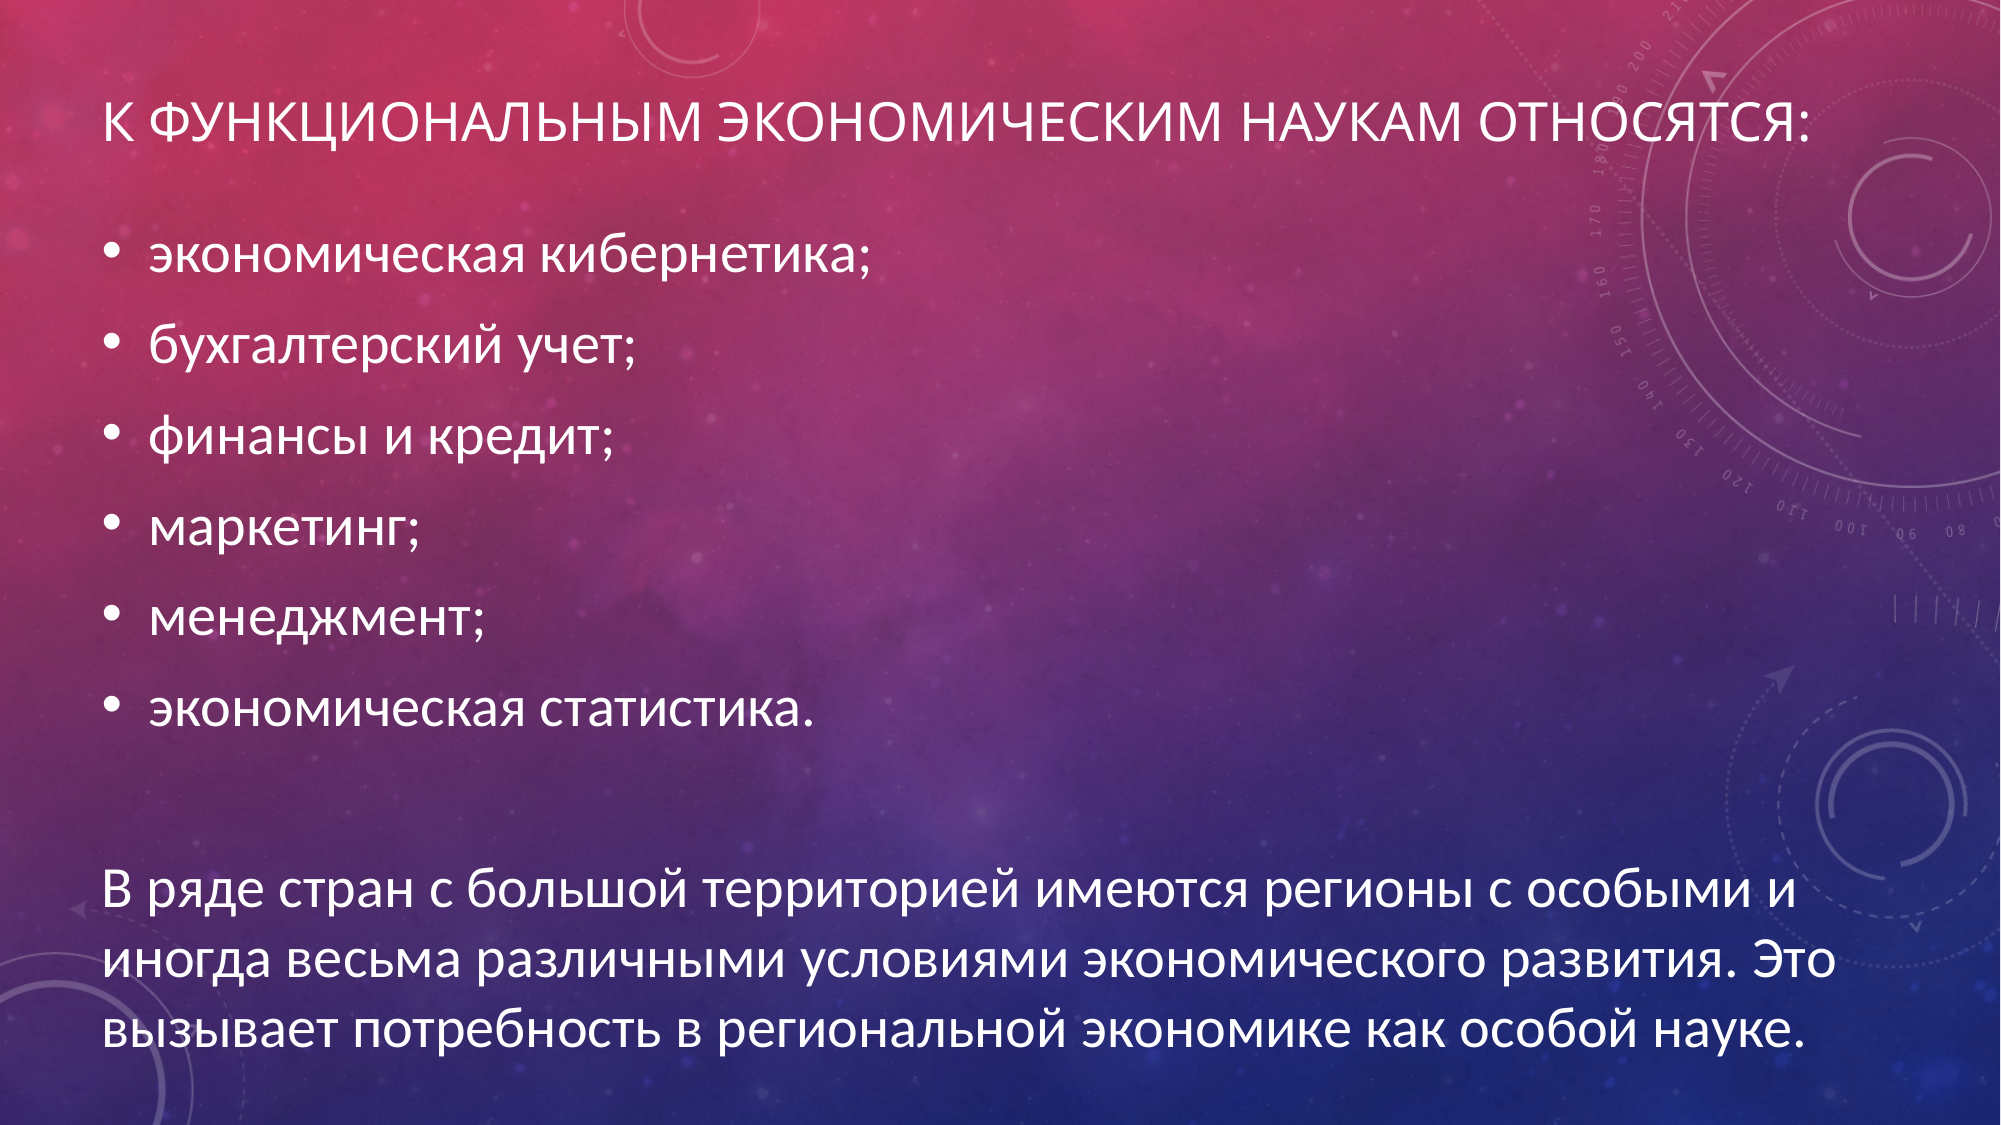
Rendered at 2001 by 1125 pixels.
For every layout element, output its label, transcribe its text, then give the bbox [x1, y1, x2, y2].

title К функциональным экономическим наукам относятся: [86, 51, 1946, 188]
picture [0, 0, 2001, 1125]
list экономическая кибернетика; бухгалтерский учет; финансы и кредит; маркетинг; менеджмент; экономическая статистика. В ряде стран с большой территорией имеются регионы с особыми и иногда весьма различными условиями экономического развития. Это вызывает потребность в региональной экономике как особой науке. [86, 207, 1889, 1125]
